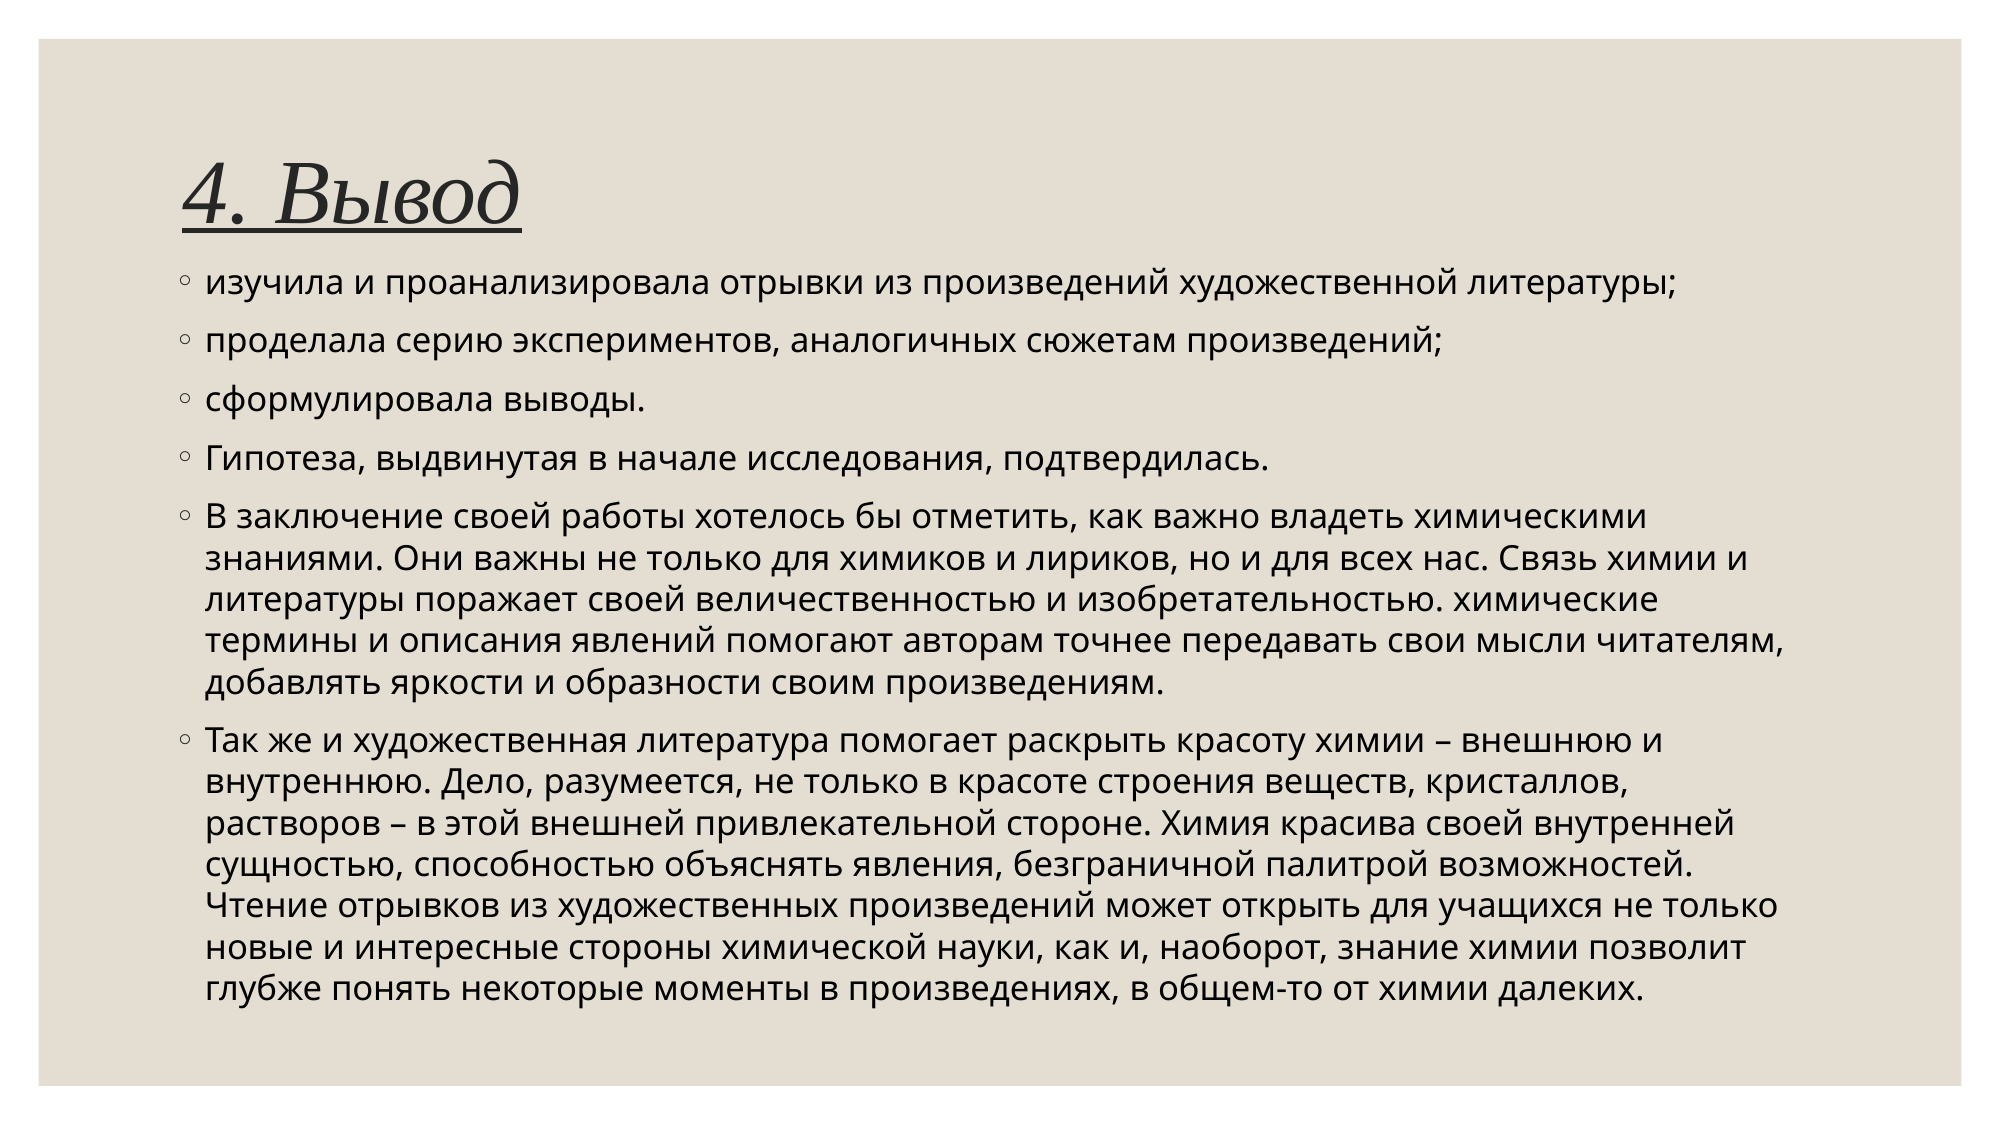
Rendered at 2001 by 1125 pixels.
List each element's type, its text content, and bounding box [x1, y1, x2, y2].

list изучила и проанализировала отрывки из произведений художественной литературы; проделала серию экспериментов, аналогичных сюжетам произведений; сформулировала выводы. Гипотеза, выдвинутая в начале исследования, подтвердилась. В заключение своей работы хотелось бы отметить, как важно владеть химическими знаниями. Они важны не только для химиков и лириков, но и для всех нас. Связь химии и литературы поражает своей величественностью и изобретательностью. химические термины и описания явлений помогают авторам точнее передавать свои мысли читателям, добавлять яркости и образности своим произведениям. Так же и художественная литература помогает раскрыть красоту химии – внешнюю и внутреннюю. Дело, разумеется, не только в красоте строения веществ, кристаллов, растворов – в этой внешней привлекательной стороне. Химия красива своей внутренней сущностью, способностью объяснять явления, безграничной палитрой возможностей. Чтение отрывков из художественных произведений может открыть для учащихся не только новые и интересные стороны химической науки, как и, наоборот, знание химии позволит глубже понять некоторые моменты в произведениях, в общем-то от химии далеких. [160, 252, 1825, 1017]
title 4. Вывод [167, 80, 1818, 252]
